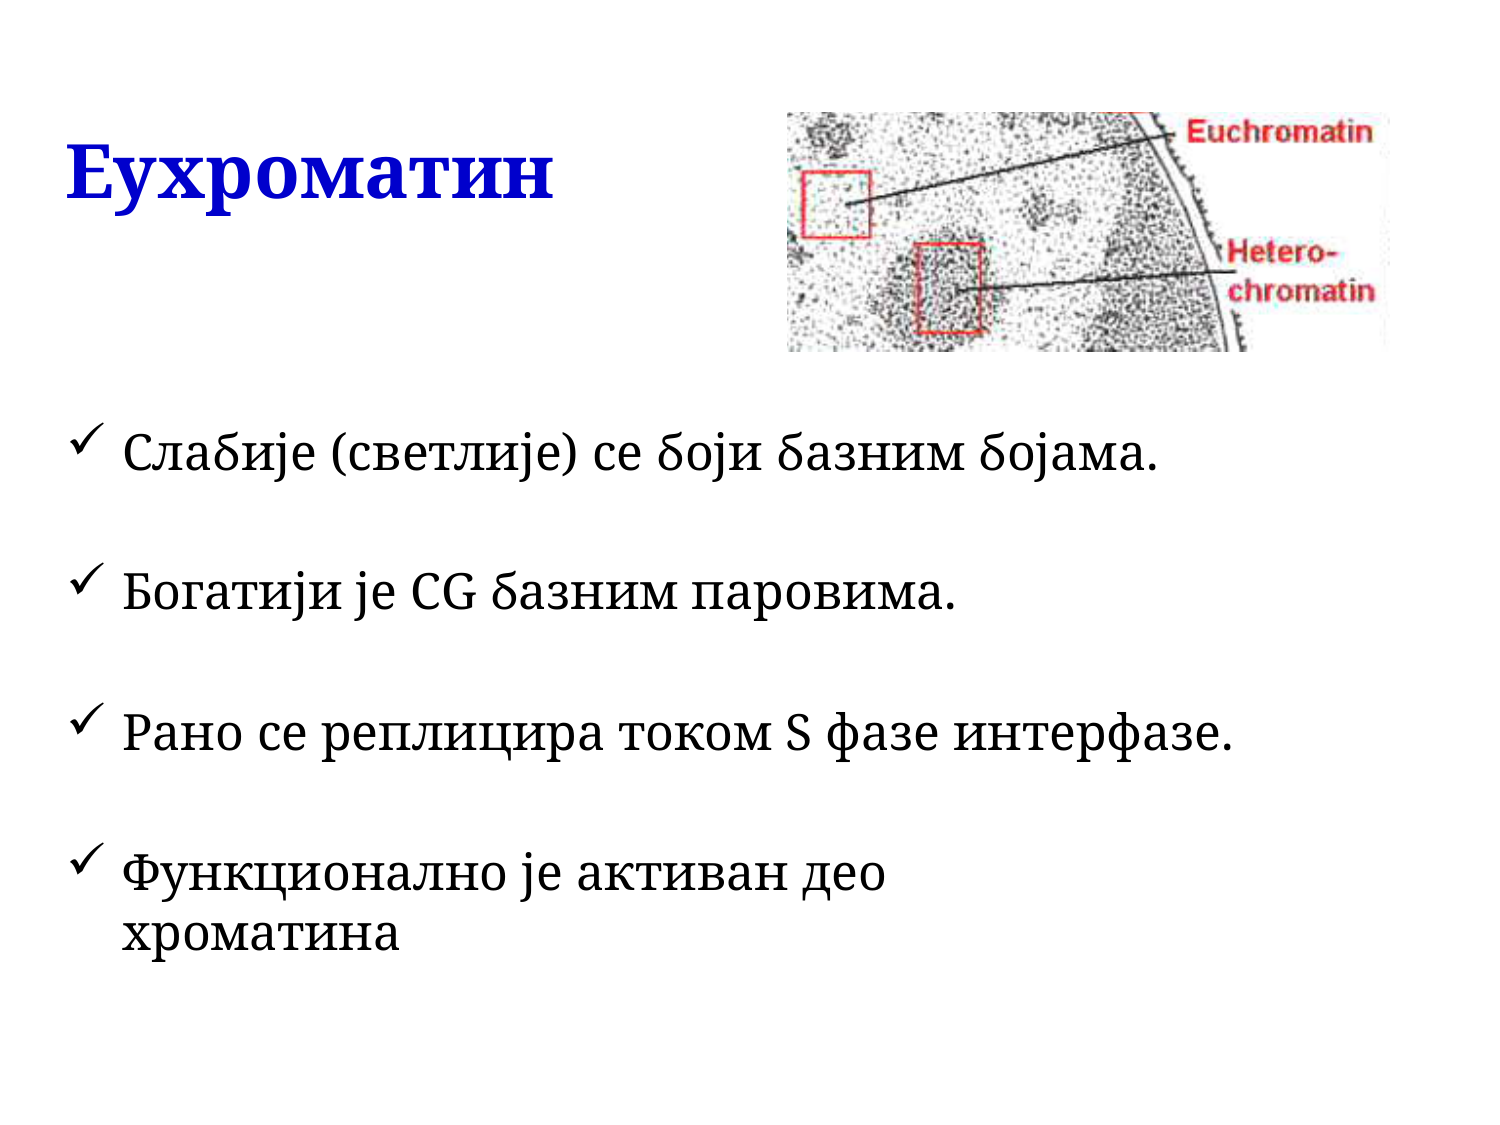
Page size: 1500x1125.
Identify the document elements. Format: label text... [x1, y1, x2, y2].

subtitle Слабије (светлије) се боји базним бојама. Богатији је CG базним паровима. Рано се реплицира током S фазе интерфазе. Функционално је активан део хроматинаоматина. [37, 412, 1388, 1050]
picture [787, 112, 1390, 353]
title Еухроматин [50, 75, 1400, 263]
